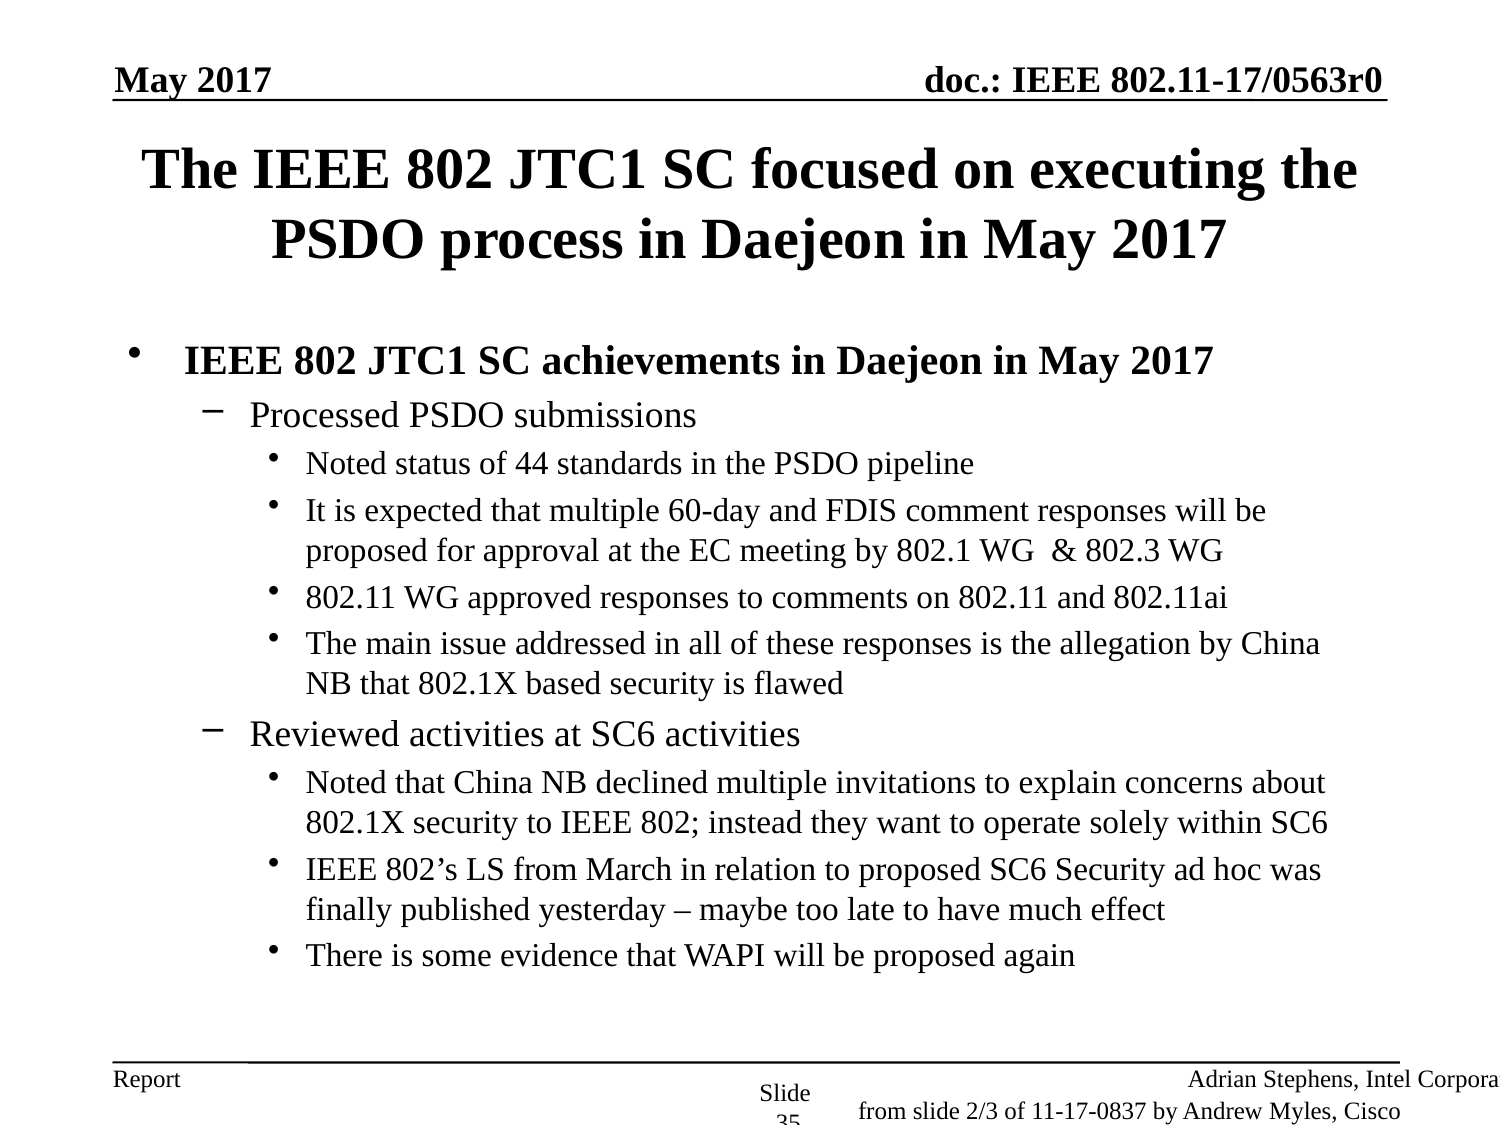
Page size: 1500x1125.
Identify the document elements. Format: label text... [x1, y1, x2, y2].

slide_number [114, 54, 374, 101]
text_box Adrian Stephens, Intel Corporation [1187, 1062, 1500, 1093]
title The IEEE 802 JTC1 SC focused on executing the PSDO process in Daejeon in May 2017 [112, 112, 1388, 288]
slide_number Slide 35 [749, 1076, 827, 1087]
text_box from slide 2/3 of 11-17-0837 by Andrew Myles, Cisco [343, 1087, 1417, 1125]
list IEEE 802 JTC1 SC achievements in Daejeon in May 2017 Processed PSDO submissions Noted status of 44 standards in the PSDO pipeline It is expected that multiple 60-day and FDIS comment responses will be proposed for approval at the EC meeting by 802.1 WG & 802.3 WG 802.11 WG approved responses to comments on 802.11 and 802.11ai The main issue addressed in all of these responses is the allegation by China NB that 802.1X based security is flawed Reviewed activities at SC6 activities Noted that China NB declined multiple invitations to explain concerns about 802.1X security to IEEE 802; instead they want to operate solely within SC6 IEEE 802’s LS from March in relation to proposed SC6 Security ad hoc was finally published yesterday – maybe too late to have much effect There is some evidence that WAPI will be proposed again [112, 324, 1388, 1000]
